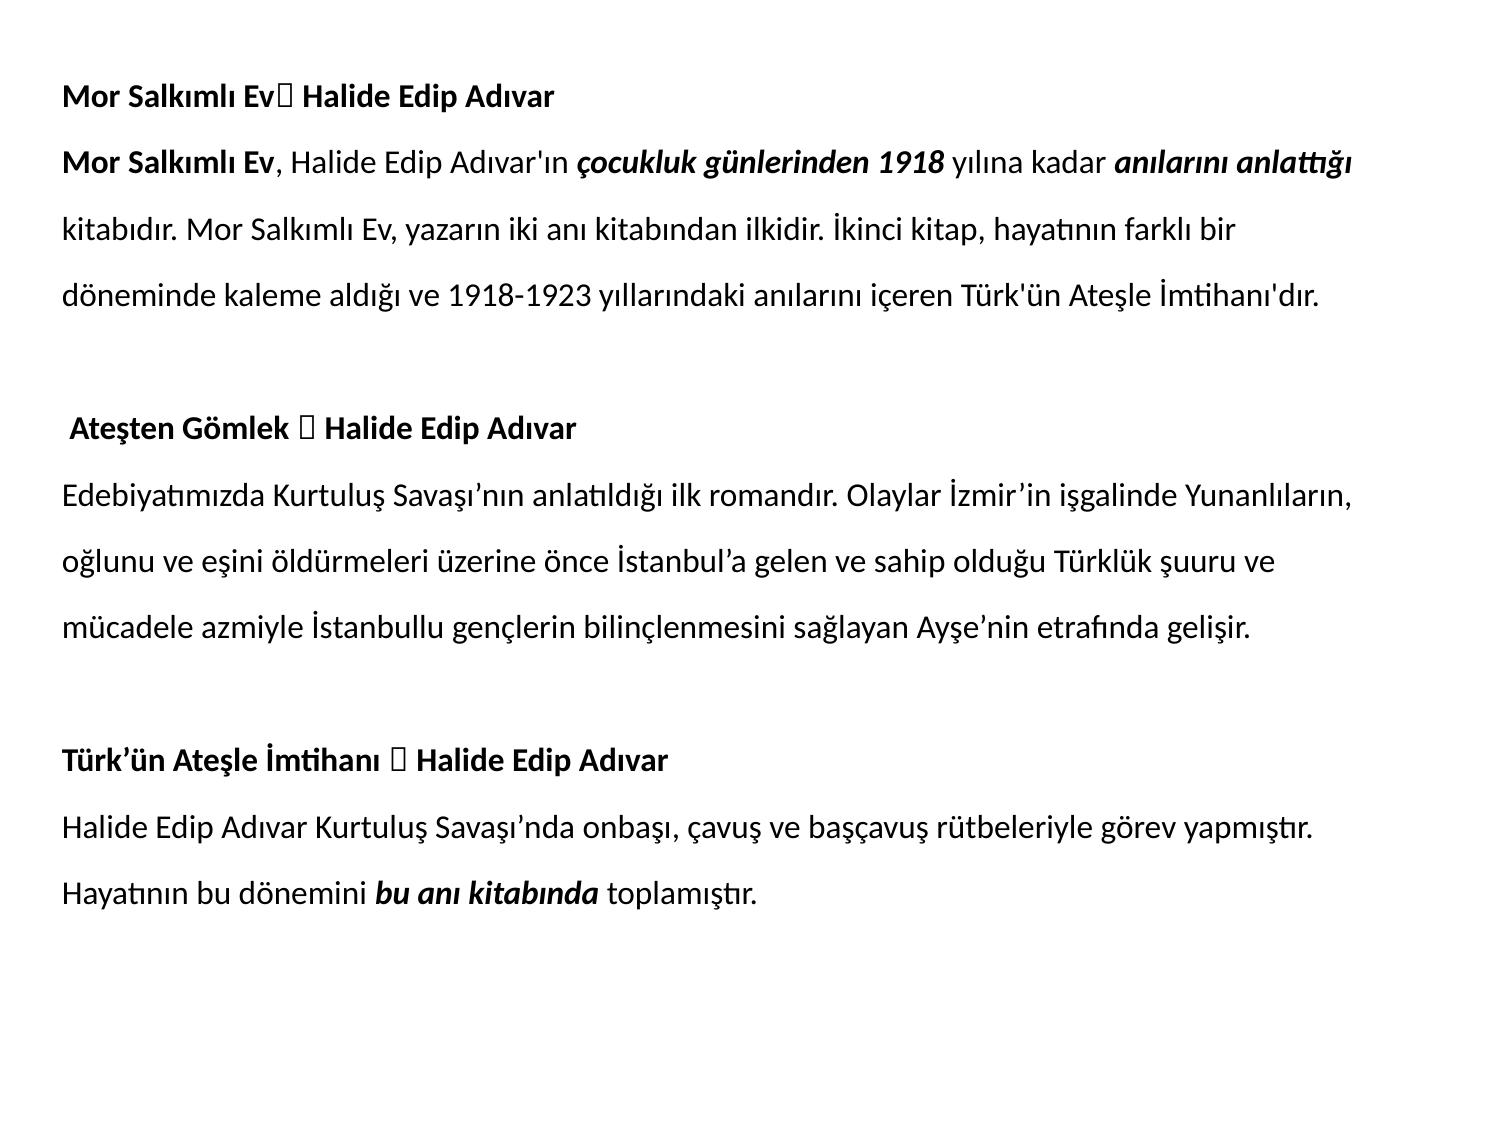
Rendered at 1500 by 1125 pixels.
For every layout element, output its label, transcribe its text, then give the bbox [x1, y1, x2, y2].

list Mor Salkımlı Ev Halide Edip Adıvar Mor Salkımlı Ev, Halide Edip Adıvar'ın çocukluk günlerinden 1918 yılına kadar anılarını anlattığı kitabıdır. Mor Salkımlı Ev, yazarın iki anı kitabından ilkidir. İkinci kitap, hayatının farklı bir döneminde kaleme aldığı ve 1918-1923 yıllarındaki anılarını içeren Türk'ün Ateşle İmtihanı'dır. Ateşten Gömlek  Halide Edip Adıvar Edebiyatımızda Kurtuluş Savaşı’nın anlatıldığı ilk romandır. Olaylar İzmir’in işgalinde Yunanlıların, oğlunu ve eşini öldürmeleri üzerine önce İstanbul’a gelen ve sahip olduğu Türklük şuuru ve mücadele azmiyle İstanbullu gençlerin bilinçlenmesini sağlayan Ayşe’nin etrafında gelişir. Türk’ün Ateşle İmtihanı  Halide Edip Adıvar Halide Edip Adıvar Kurtuluş Savaşı’nda onbaşı, çavuş ve başçavuş rütbeleriyle görev yapmıştır. Hayatının bu dönemini bu anı kitabında toplamıştır. [46, 46, 1425, 1067]
